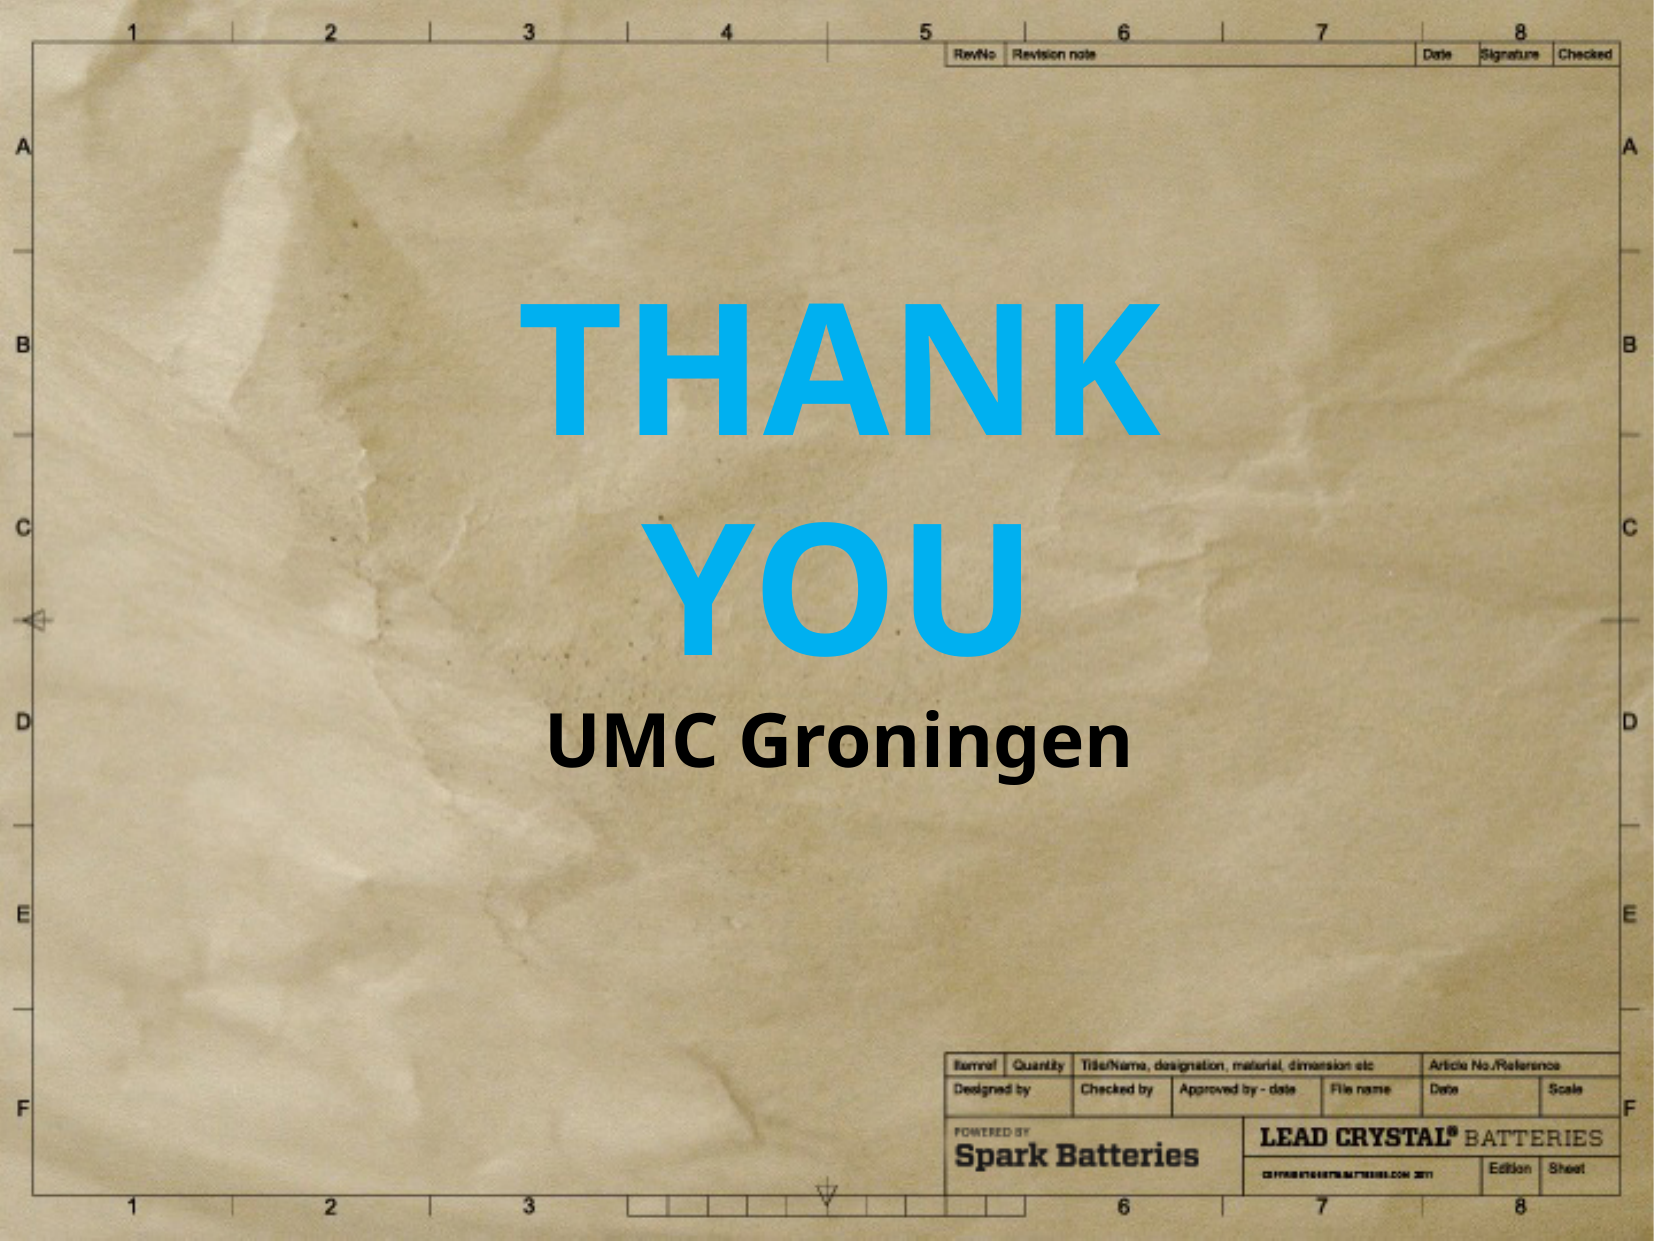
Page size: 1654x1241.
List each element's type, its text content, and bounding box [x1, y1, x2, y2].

text_box THANK YOU UMC Groningen [301, 245, 1377, 790]
picture [0, 0, 1654, 1241]
